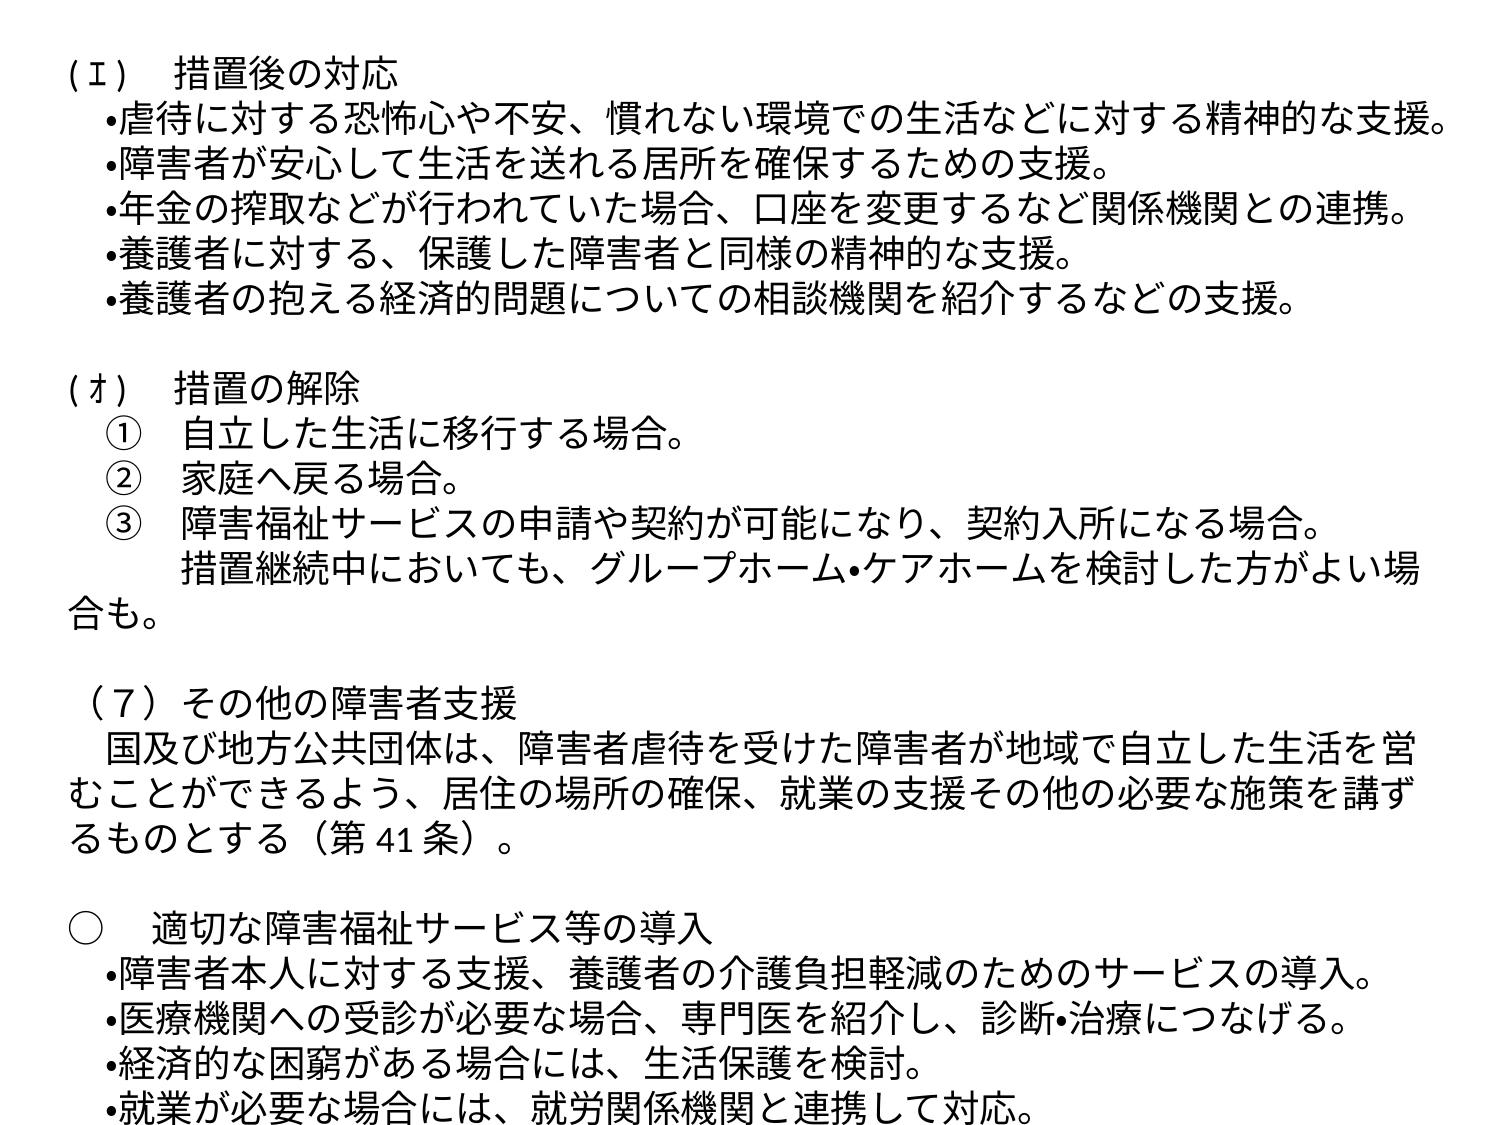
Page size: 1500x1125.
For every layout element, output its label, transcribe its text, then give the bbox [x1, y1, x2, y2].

text_box (ｴ) 措置後の対応 ・虐待に対する恐怖心や不安、慣れない環境での生活などに対する精神的な支援。 ・障害者が安心して生活を送れる居所を確保するための支援。 ・年金の搾取などが行われていた場合、口座を変更するなど関係機関との連携。 ・養護者に対する、保護した障害者と同様の精神的な支援。 ・養護者の抱える経済的問題についての相談機関を紹介するなどの支援。 (ｵ) 措置の解除 ① 自立した生活に移行する場合。 ② 家庭へ戻る場合。 ③ 障害福祉サービスの申請や契約が可能になり、契約入所になる場合。 措置継続中においても、グループホーム・ケアホームを検討した方がよい場合も。 （７）その他の障害者支援 国及び地方公共団体は、障害者虐待を受けた障害者が地域で自立した生活を営むことができるよう、居住の場所の確保、就業の支援その他の必要な施策を講ずるものとする（第41条）。 ○ 適切な障害福祉サービス等の導入 ・障害者本人に対する支援、養護者の介護負担軽減のためのサービスの導入。 ・医療機関への受診が必要な場合、専門医を紹介し、診断・治療につなげる。 ・経済的な困窮がある場合には、生活保護を検討。 ・就業が必要な場合には、就労関係機関と連携して対応。 [53, 42, 1459, 1125]
